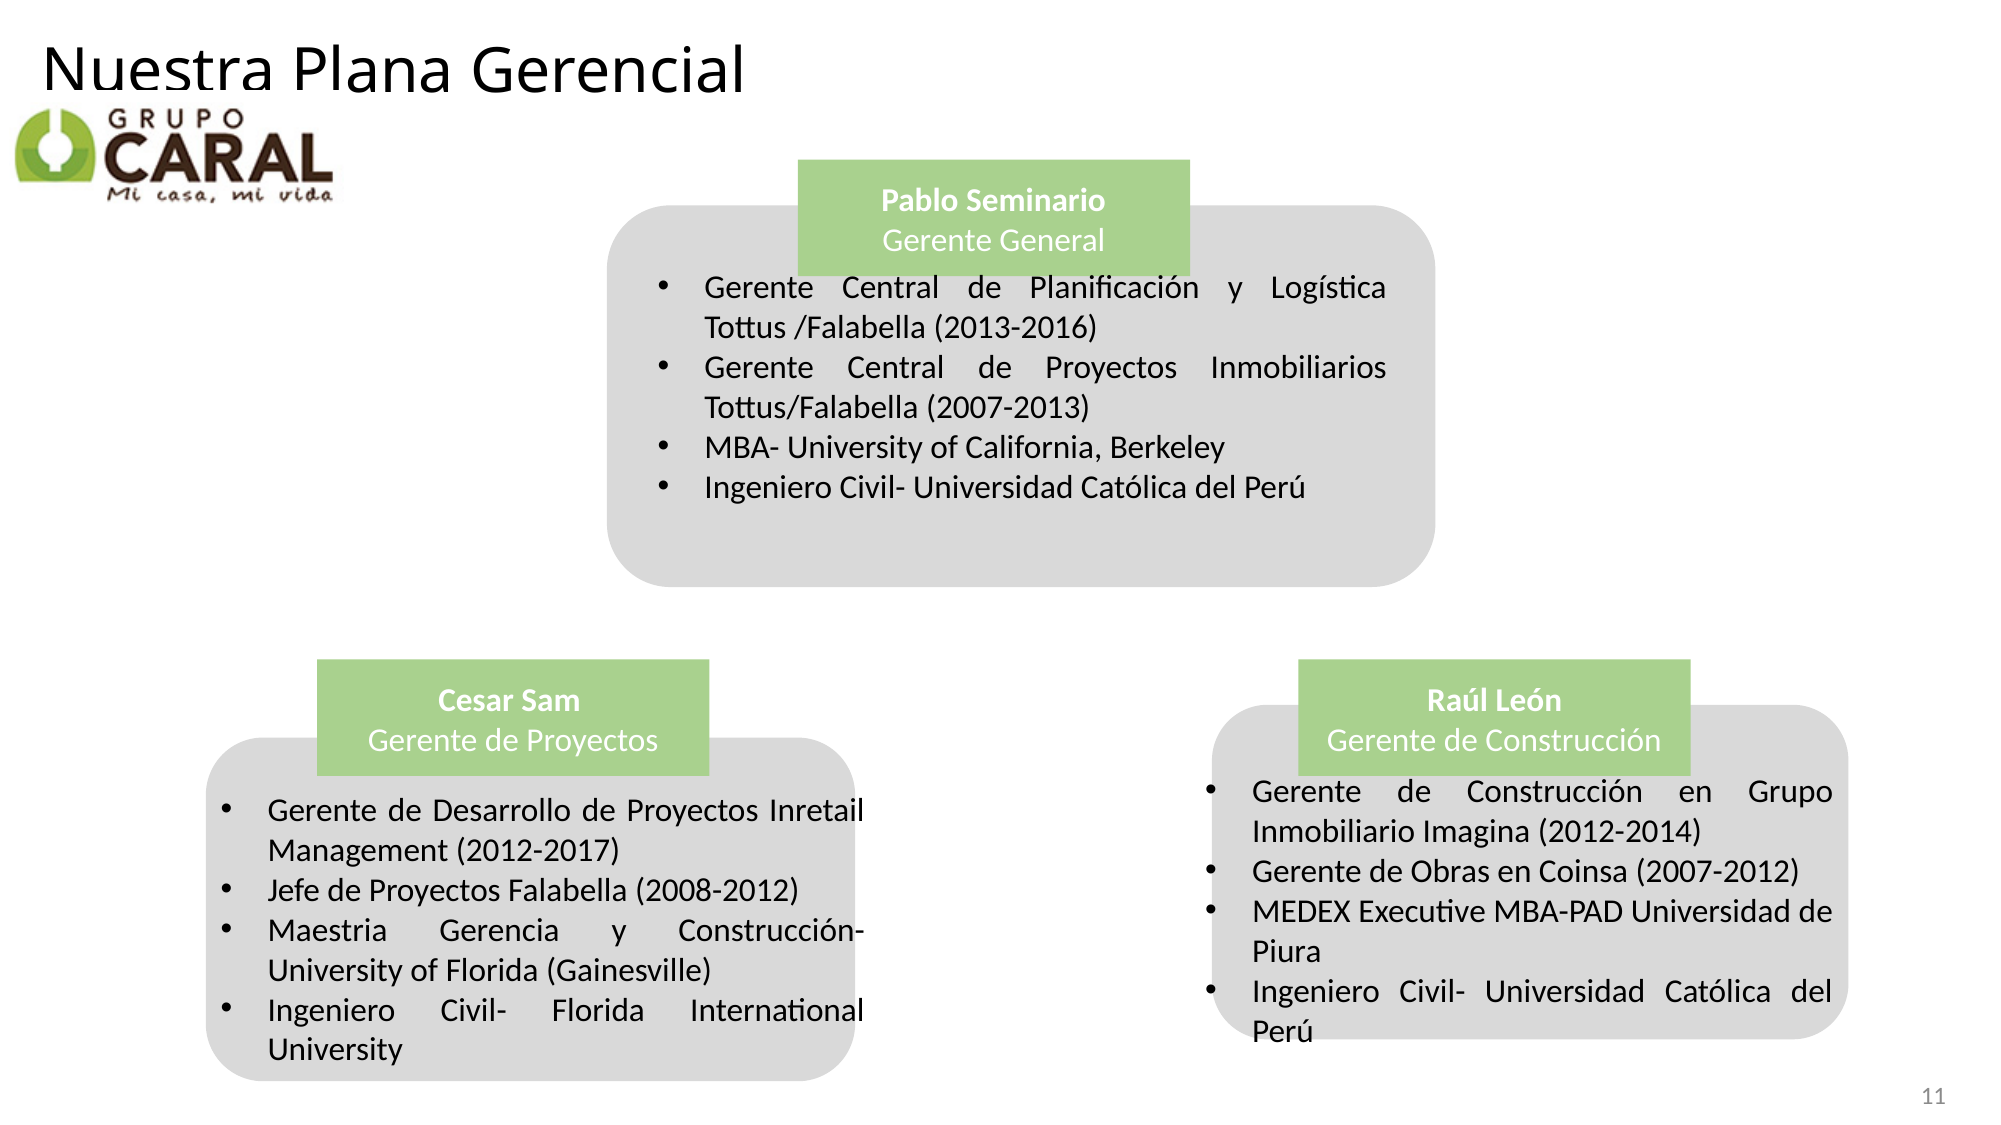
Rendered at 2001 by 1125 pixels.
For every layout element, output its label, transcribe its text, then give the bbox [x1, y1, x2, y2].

text_box [1191, 204, 1437, 580]
text_box Gerente Central de Planificación y Logística Tottus /Falabella (2013-2016) Gerente Central de Proyectos Inmobiliarios Tottus/Falabella (2007-2013) MBA- University of California, Berkeley Ingeniero Civil- Universidad Católica del Perú [642, 258, 1403, 633]
text_box Raúl León Gerente de Construcción [1297, 658, 1692, 761]
slide_number 11 [1849, 1065, 1962, 1125]
text_box [1210, 703, 1297, 761]
text_box [206, 736, 855, 780]
text_box [605, 204, 797, 582]
title Nuestra Plana Gerencial [26, 0, 1962, 146]
text_box Gerente de Construcción en Grupo Inmobiliario Imagina (2012-2014) Gerente de Obras en Coinsa (2007-2012) MEDEX Executive MBA-PAD Universidad de Piura Ingeniero Civil- Universidad Católica del Perú [1190, 761, 1849, 1125]
text_box Gerente de Desarrollo de Proyectos Inretail Management (2012-2017) Jefe de Proyectos Falabella (2008-2012) Maestria Gerencia y Construcción- University of Florida (Gainesville) Ingeniero Civil- Florida International University [205, 780, 881, 1125]
text_box Pablo Seminario Gerente General [797, 159, 1191, 258]
text_box Cesar Sam Gerente de Proyectos [316, 658, 710, 777]
picture [9, 90, 344, 208]
text_box [1692, 703, 1850, 992]
